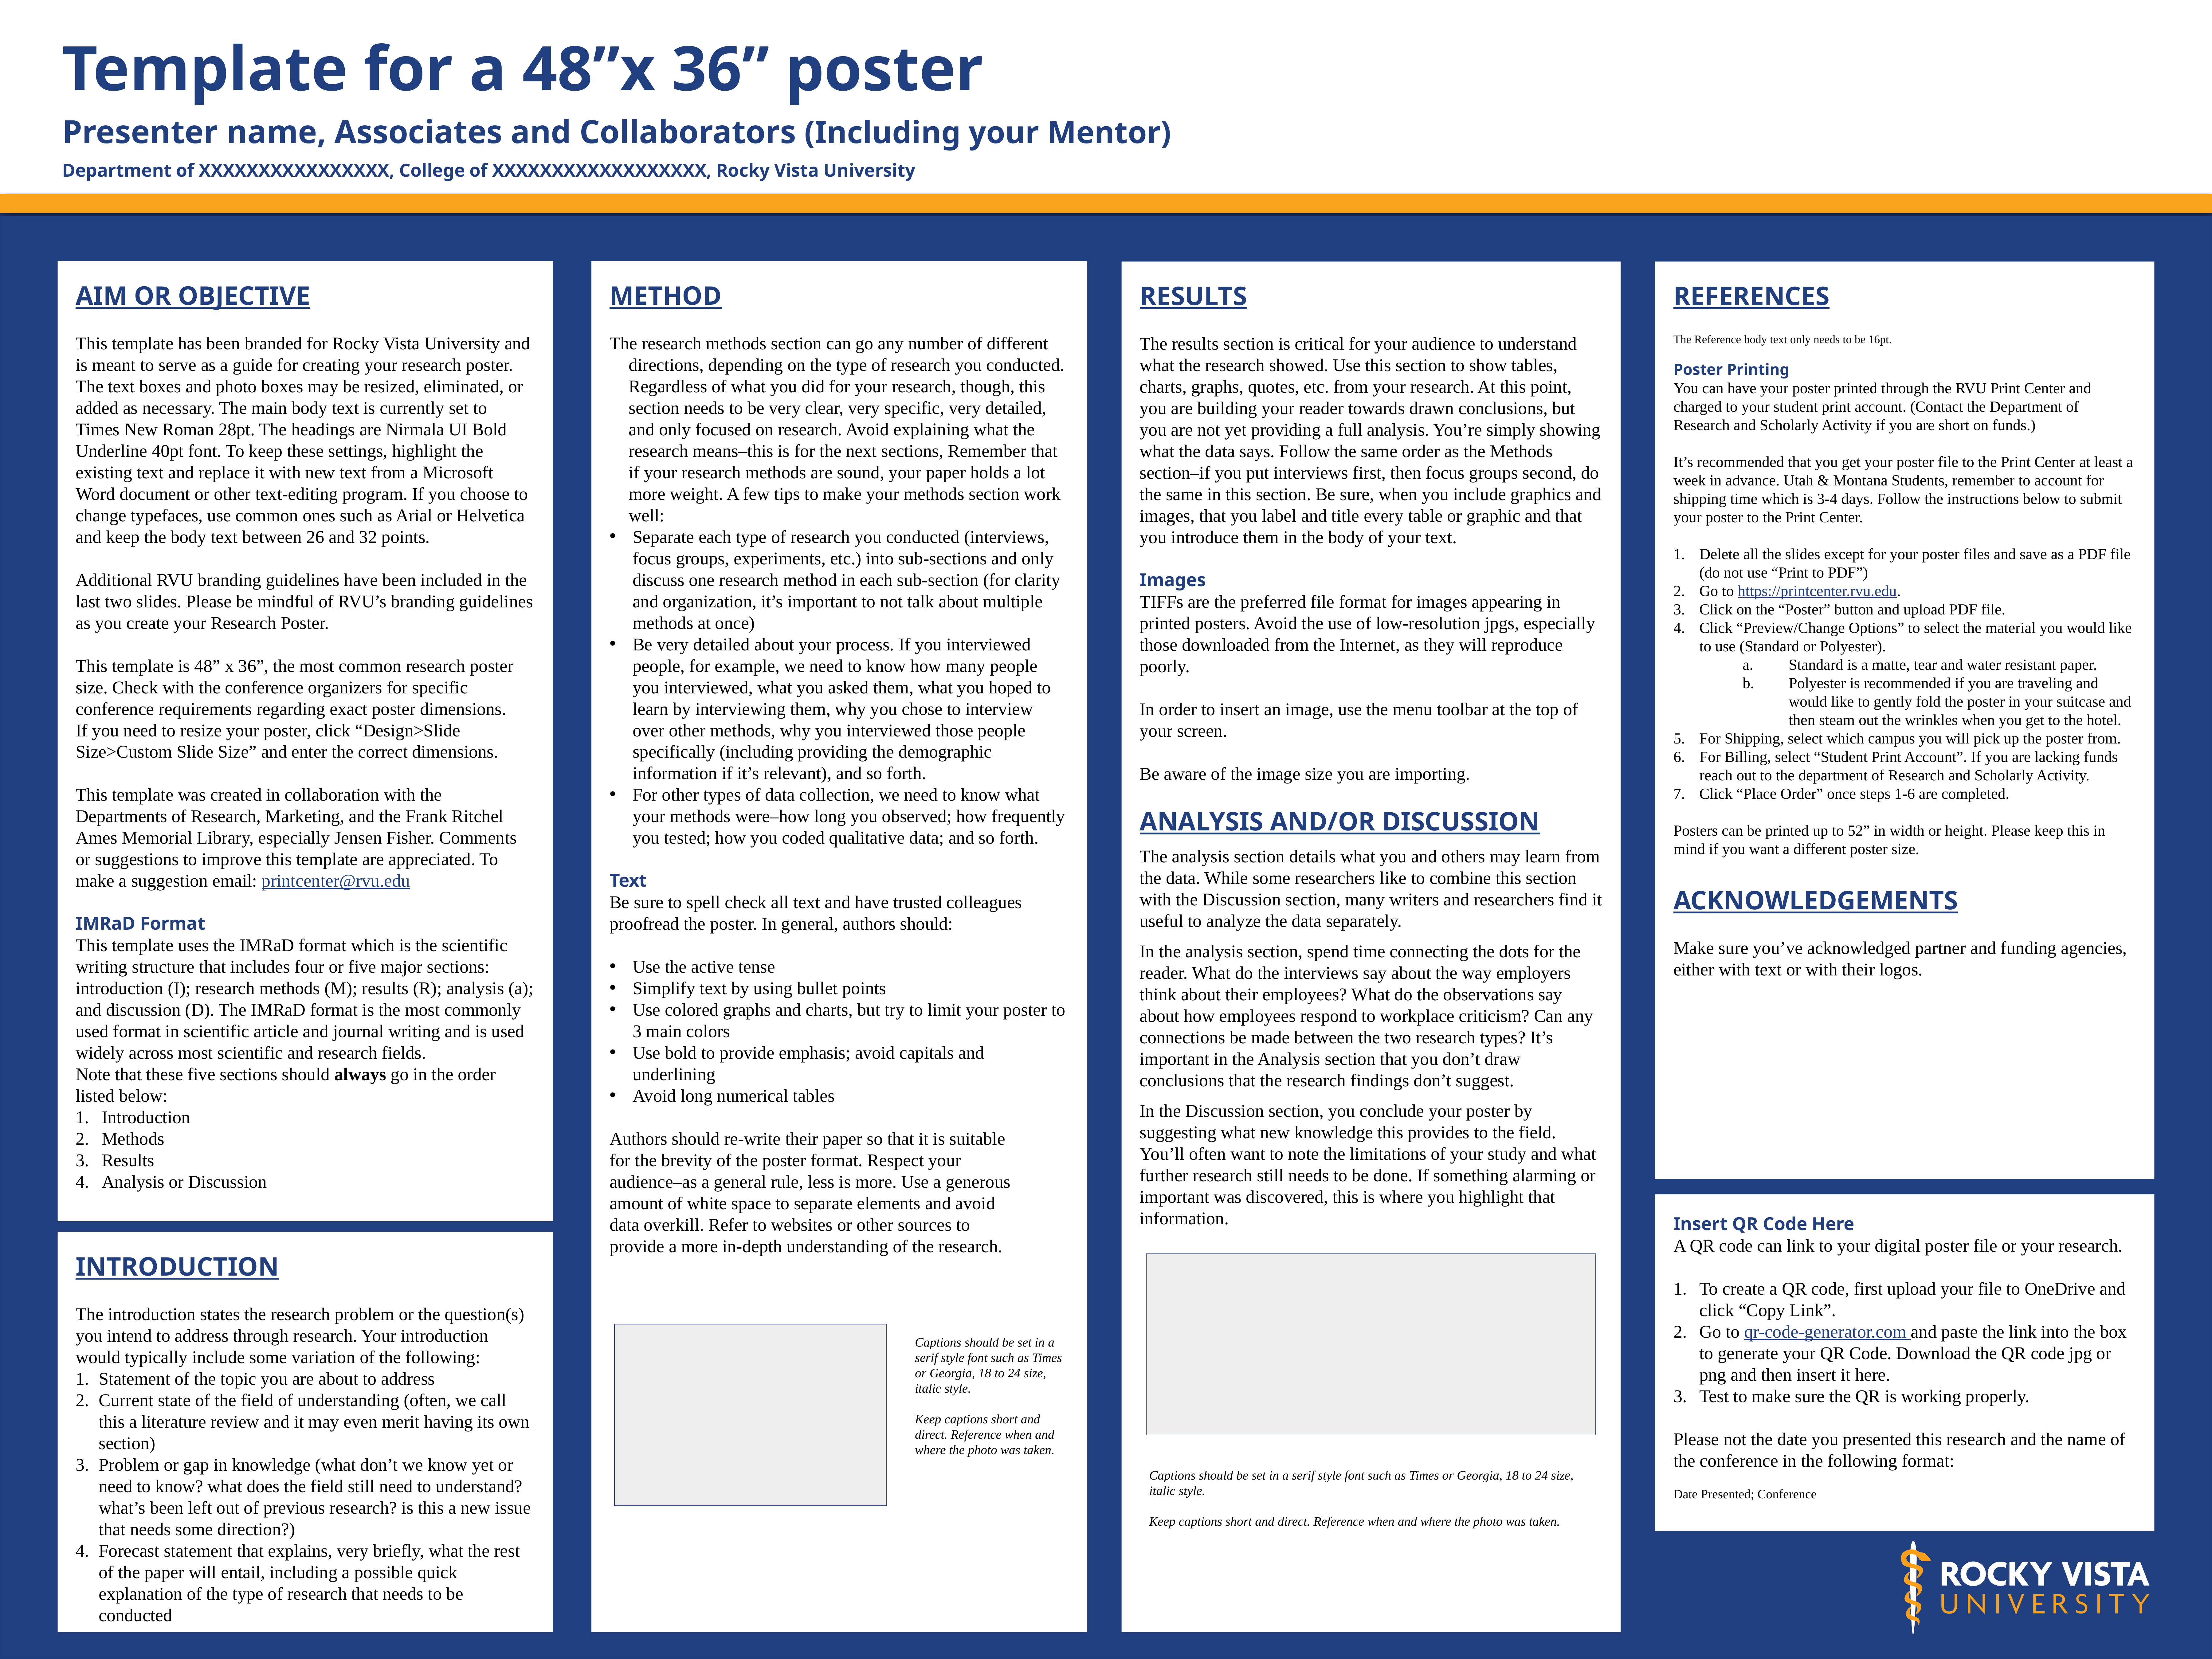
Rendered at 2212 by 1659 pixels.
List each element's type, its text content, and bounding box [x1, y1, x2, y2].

text_box AIM OR OBJECTIVE This template has been branded for Rocky Vista University and is meant to serve as a guide for creating your research poster. The text boxes and photo boxes may be resized, eliminated, or added as necessary. The main body text is currently set to Times New Roman 28pt. The headings are Nirmala UI Bold Underline 40pt font. To keep these settings, highlight the existing text and replace it with new text from a Microsoft Word document or other text-editing program. If you choose to change typefaces, use common ones such as Arial or Helvetica and keep the body text between 26 and 32 points. Additional RVU branding guidelines have been included in the last two slides. Please be mindful of RVU’s branding guidelines as you create your Research Poster. This template is 48” x 36”, the most common research poster size. Check with the conference organizers for specific conference requirements regarding exact poster dimensions. If you need to resize your poster, click “Design>Slide Size>Custom Slide Size” and enter the correct dimensions. This template was created in collaboration with the Departments of Research, Marketing, and the Frank Ritchel Ames Memorial Library, especially Jensen Fisher. Comments or suggestions to improve this template are appreciated. To make a suggestion email: printcenter@rvu.edu IMRaD Format This template uses the IMRaD format which is the scientific writing structure that includes four or five major sections: introduction (I); research methods (M); results (R); analysis (a); and discussion (D). The IMRaD format is the most commonly used format in scientific article and journal writing and is used widely across most scientific and research fields. Note that these five sections should always go in the order listed below: Introduction Methods Results Analysis or Discussion [57, 261, 553, 1221]
text_box INTRODUCTION The introduction states the research problem or the question(s) you intend to address through research. Your introduction would typically include some variation of the following: Statement of the topic you are about to address Current state of the field of understanding (often, we call this a literature review and it may even merit having its own section) Problem or gap in knowledge (what don’t we know yet or need to know? what does the field still need to understand? what’s been left out of previous research? is this a new issue that needs some direction?) Forecast statement that explains, very briefly, what the rest of the paper will entail, including a possible quick explanation of the type of research that needs to be conducted [57, 1232, 553, 1632]
text_box [614, 1324, 887, 1506]
text_box REFERENCES The Reference body text only needs to be 16pt. Poster Printing You can have your poster printed through the RVU Print Center and charged to your student print account. (Contact the Department of Research and Scholarly Activity if you are short on funds.) It’s recommended that you get your poster file to the Print Center at least a week in advance. Utah & Montana Students, remember to account for shipping time which is 3-4 days. Follow the instructions below to submit your poster to the Print Center. Delete all the slides except for your poster files and save as a PDF file (do not use “Print to PDF”) Go to https://printcenter.rvu.edu. Click on the “Poster” button and upload PDF file. Click “Preview/Change Options” to select the material you would like to use (Standard or Polyester). Standard is a matte, tear and water resistant paper. Polyester is recommended if you are traveling and would like to gently fold the poster in your suitcase and then steam out the wrinkles when you get to the hotel. For Shipping, select which campus you will pick up the poster from. For Billing, select “Student Print Account”. If you are lacking funds reach out to the department of Research and Scholarly Activity. Click “Place Order” once steps 1-6 are completed. Posters can be printed up to 52” in width or height. Please keep this in mind if you want a different poster size. ACKNOWLEDGEMENTS Make sure you’ve acknowledged partner and funding agencies, either with text or with their logos. [1655, 261, 2155, 1179]
text_box Template for a 48”x 36” poster [57, 27, 2155, 105]
text_box Captions should be set in a serif style font such as Times or Georgia, 18 to 24 size, italic style. Keep captions short and direct. Reference when and where the photo was taken. [906, 1325, 1083, 1466]
text_box METHOD The research methods section can go any number of different directions, depending on the type of research you conducted. Regardless of what you did for your research, though, this section needs to be very clear, very specific, very detailed, and only focused on research. Avoid explaining what the research means–this is for the next sections, Remember that if your research methods are sound, your paper holds a lot more weight. A few tips to make your methods section work well: Separate each type of research you conducted (interviews, focus groups, experiments, etc.) into sub-sections and only discuss one research method in each sub-section (for clarity and organization, it’s important to not talk about multiple methods at once) Be very detailed about your process. If you interviewed people, for example, we need to know how many people you interviewed, what you asked them, what you hoped to learn by interviewing them, why you chose to interview over other methods, why you interviewed those people specifically (including providing the demographic information if it’s relevant), and so forth. For other types of data collection, we need to know what your methods were–how long you observed; how frequently you tested; how you coded qualitative data; and so forth. Text Be sure to spell check all text and have trusted colleagues proofread the poster. In general, authors should: Use the active tense Simplify text by using bullet points Use colored graphs and charts, but try to limit your poster to 3 main colors Use bold to provide emphasis; avoid capitals and underlining Avoid long numerical tables Authors should re-write their paper so that it is suitable for the brevity of the poster format. Respect your audience–as a general rule, less is more. Use a generous amount of white space to separate elements and avoid data overkill. Refer to websites or other sources to provide a more in-depth understanding of the research. [591, 261, 1087, 1632]
text_box RESULTS The results section is critical for your audience to understand what the research showed. Use this section to show tables, charts, graphs, quotes, etc. from your research. At this point, you are building your reader towards drawn conclusions, but you are not yet providing a full analysis. You’re simply showing what the data says. Follow the same order as the Methods section–if you put interviews first, then focus groups second, do the same in this section. Be sure, when you include graphics and images, that you label and title every table or graphic and that you introduce them in the body of your text. Images TIFFs are the preferred file format for images appearing in printed posters. Avoid the use of low-resolution jpgs, especially those downloaded from the Internet, as they will reproduce poorly. In order to insert an image, use the menu toolbar at the top of your screen. Be aware of the image size you are importing. ANALYSIS AND/OR DISCUSSION The analysis section details what you and others may learn from the data. While some researchers like to combine this section with the Discussion section, many writers and researchers find it useful to analyze the data separately. In the analysis section, spend time connecting the dots for the reader. What do the interviews say about the way employers think about their employees? What do the observations say about how employees respond to workplace criticism? Can any connections be made between the two research types? It’s important in the Analysis section that you don’t draw conclusions that the research findings don’t suggest. In the Discussion section, you conclude your poster by suggesting what new knowledge this provides to the field. You’ll often want to note the limitations of your study and what further research still needs to be done. If something alarming or important was discovered, this is where you highlight that information. [1121, 261, 1621, 1632]
text_box Presenter name, Associates and Collaborators (Including your Mentor) Department of XXXXXXXXXXXXXXXX, College of XXXXXXXXXXXXXXXXXX, Rocky Vista University [57, 109, 2155, 182]
picture [1897, 1538, 2155, 1637]
text_box [1146, 1253, 1596, 1435]
text_box Captions should be set in a serif style font such as Times or Georgia, 18 to 24 size, italic style. Keep captions short and direct. Reference when and where the photo was taken. [1149, 1465, 1599, 1531]
text_box Insert QR Code Here A QR code can link to your digital poster file or your research. To create a QR code, first upload your file to OneDrive and click “Copy Link”. Go to qr-code-generator.com and paste the link into the box to generate your QR Code. Download the QR code jpg or png and then insert it here. Test to make sure the QR is working properly. Please not the date you presented this research and the name of the conference in the following format: Date Presented; Conference [1655, 1194, 2155, 1532]
